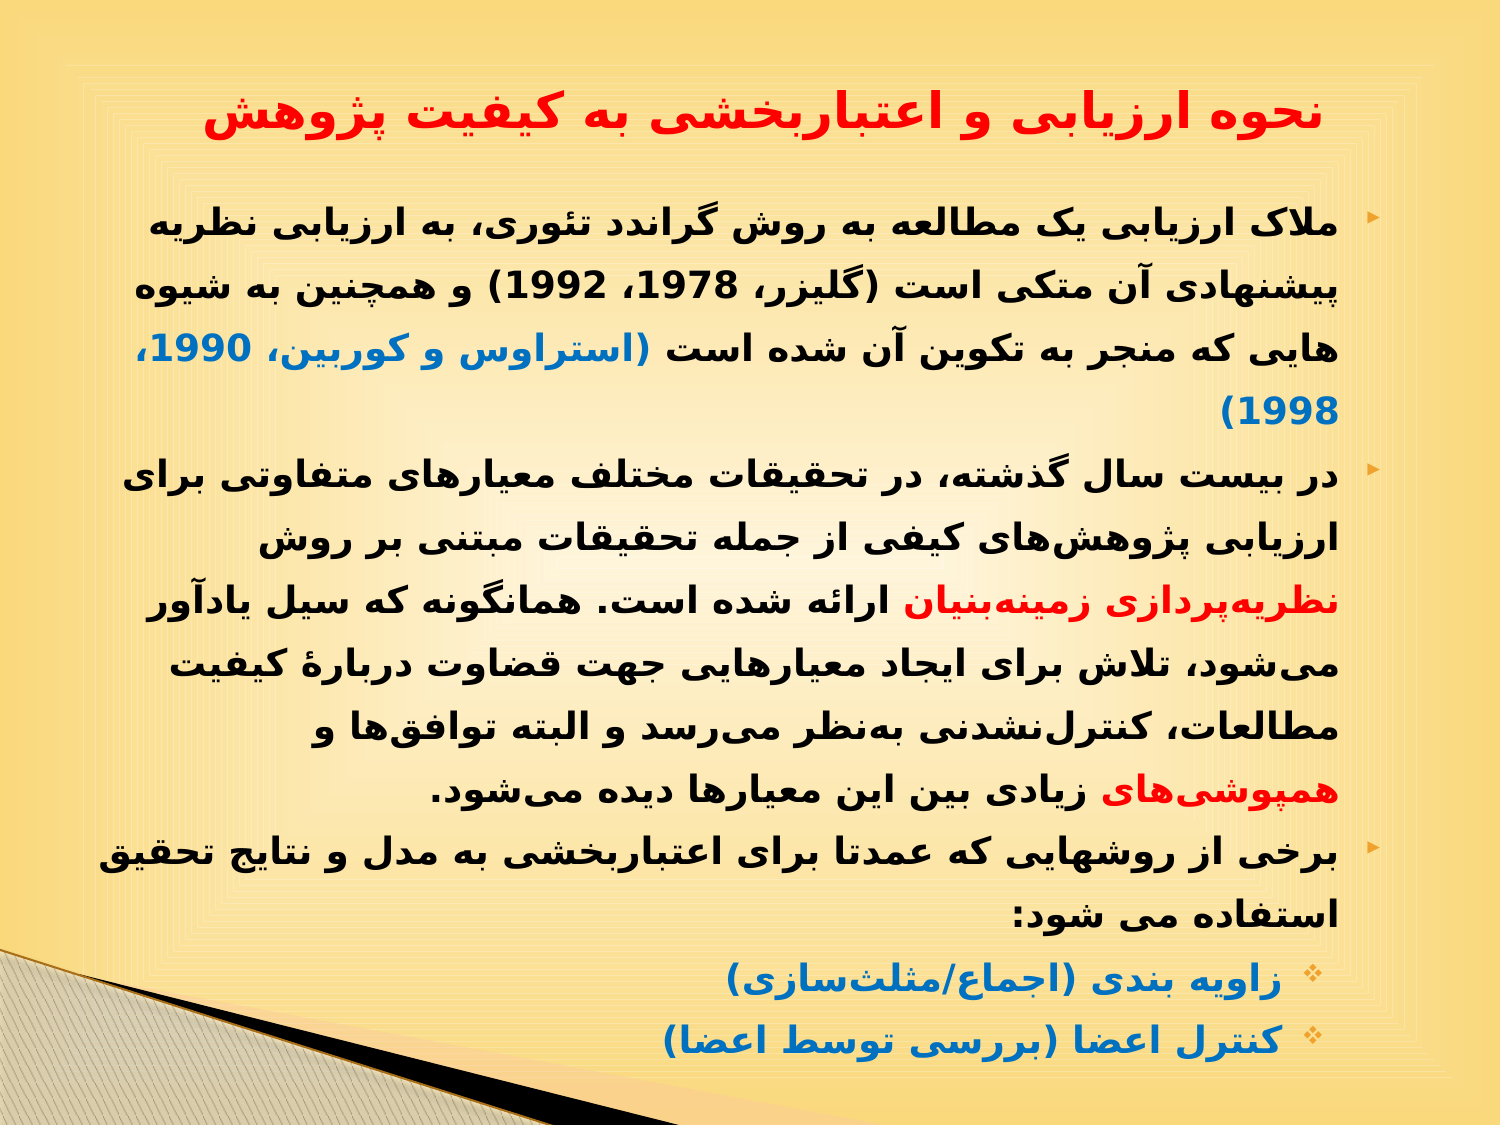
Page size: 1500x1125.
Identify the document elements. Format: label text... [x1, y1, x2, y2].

title نحوه ارزیابی و اعتباربخشی به کیفیت پژوهش [88, 42, 1439, 174]
list ملاک ارزیابی یک مطالعه به روش گراندد تئوری، به ارزیابی نظریه پیشنهادی آن متکی است (گلیزر، 1978، 1992) و همچنین به شیوه هایی که منجر به تکوین آن شده است (استراوس و کوربین، 1990، 1998) در بیست سال گذشته، در تحقیقات مختلف معیارهای متفاوتی برای ارزیابی پژوهش‌های کیفی از جمله تحقیقات مبتنی بر روش نظریه‌پردازی زمینه‌‌بنیان ارائه شده است. همانگونه که سیل یادآور می‌شود، تلاش برای ایجاد معیارهایی جهت قضاوت دربارۀ کیفیت مطالعات، کنترل‌نشدنی به‌نظر می‌رسد و البته توافق‌ها و همپوشی‌های زیادی بین این معیارها دیده می‌شود. برخی از روشهایی که عمدتا برای اعتباربخشی به مدل و نتایج تحقیق استفاده می شود: زاویه بندی (اجماع/مثلث‌سازی) کنترل اعضا (بررسی توسط اعضا) [64, 172, 1415, 976]
